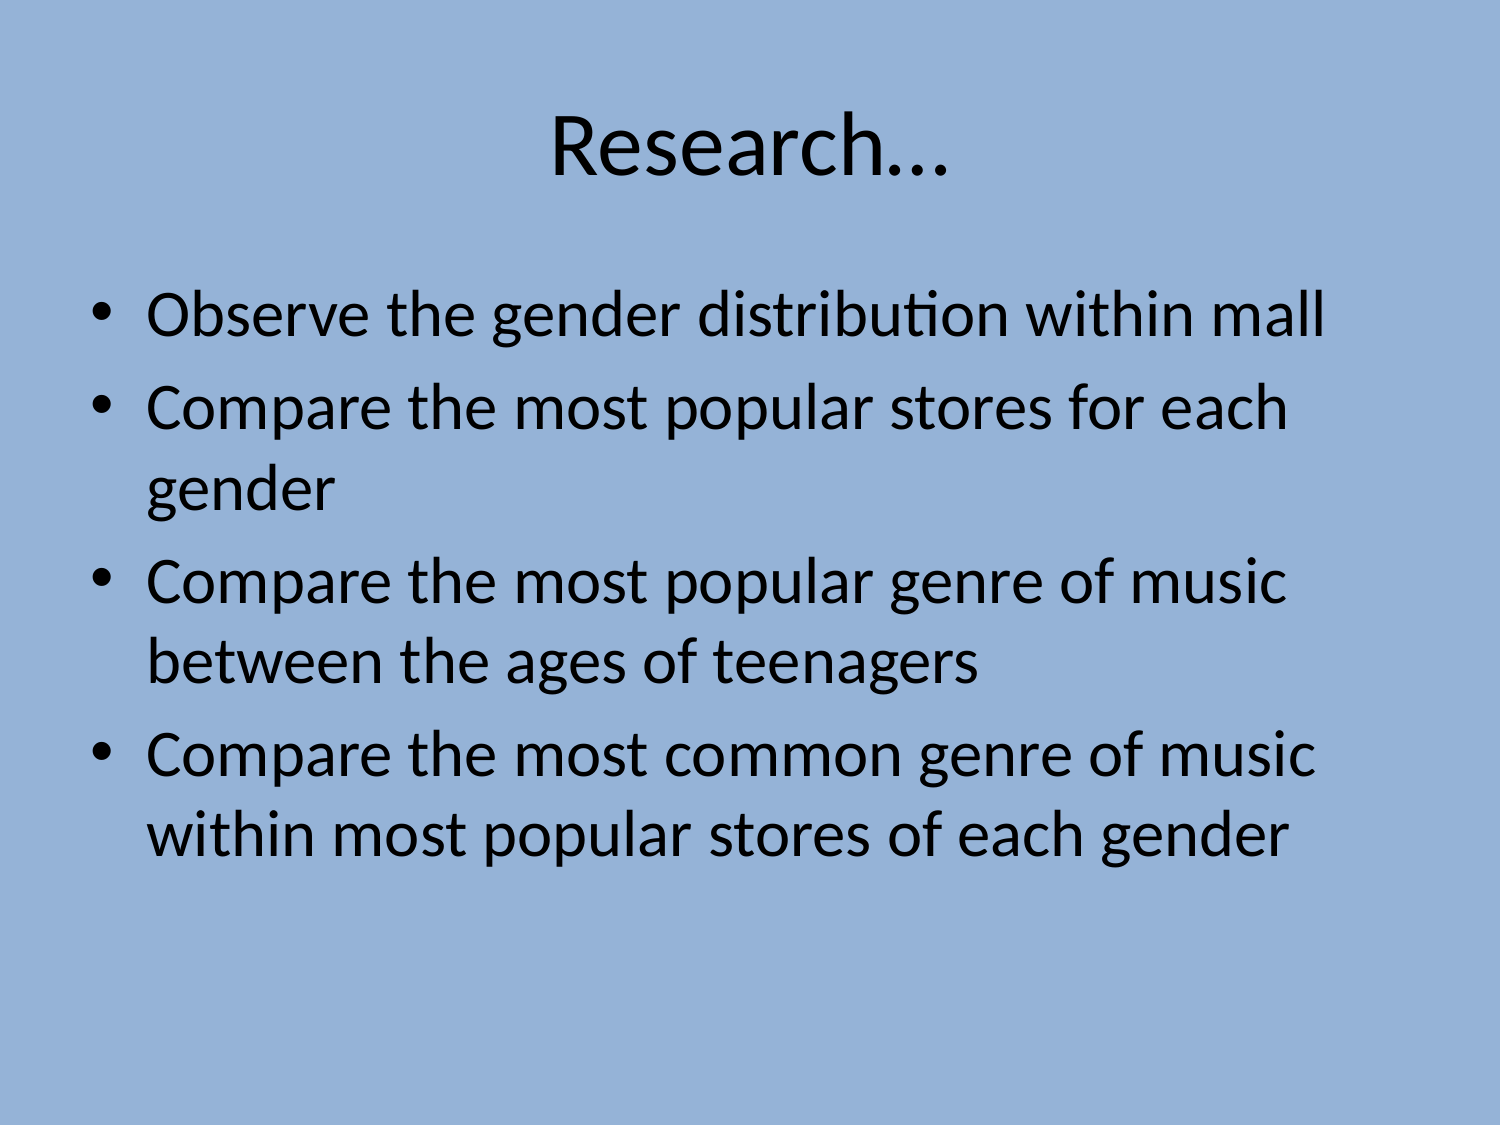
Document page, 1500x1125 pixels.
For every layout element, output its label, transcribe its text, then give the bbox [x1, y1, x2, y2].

list Observe the gender distribution within mall Compare the most popular stores for each gender Compare the most popular genre of music between the ages of teenagers Compare the most common genre of music within most popular stores of each gender [75, 262, 1425, 1005]
title Research… [75, 45, 1425, 233]
